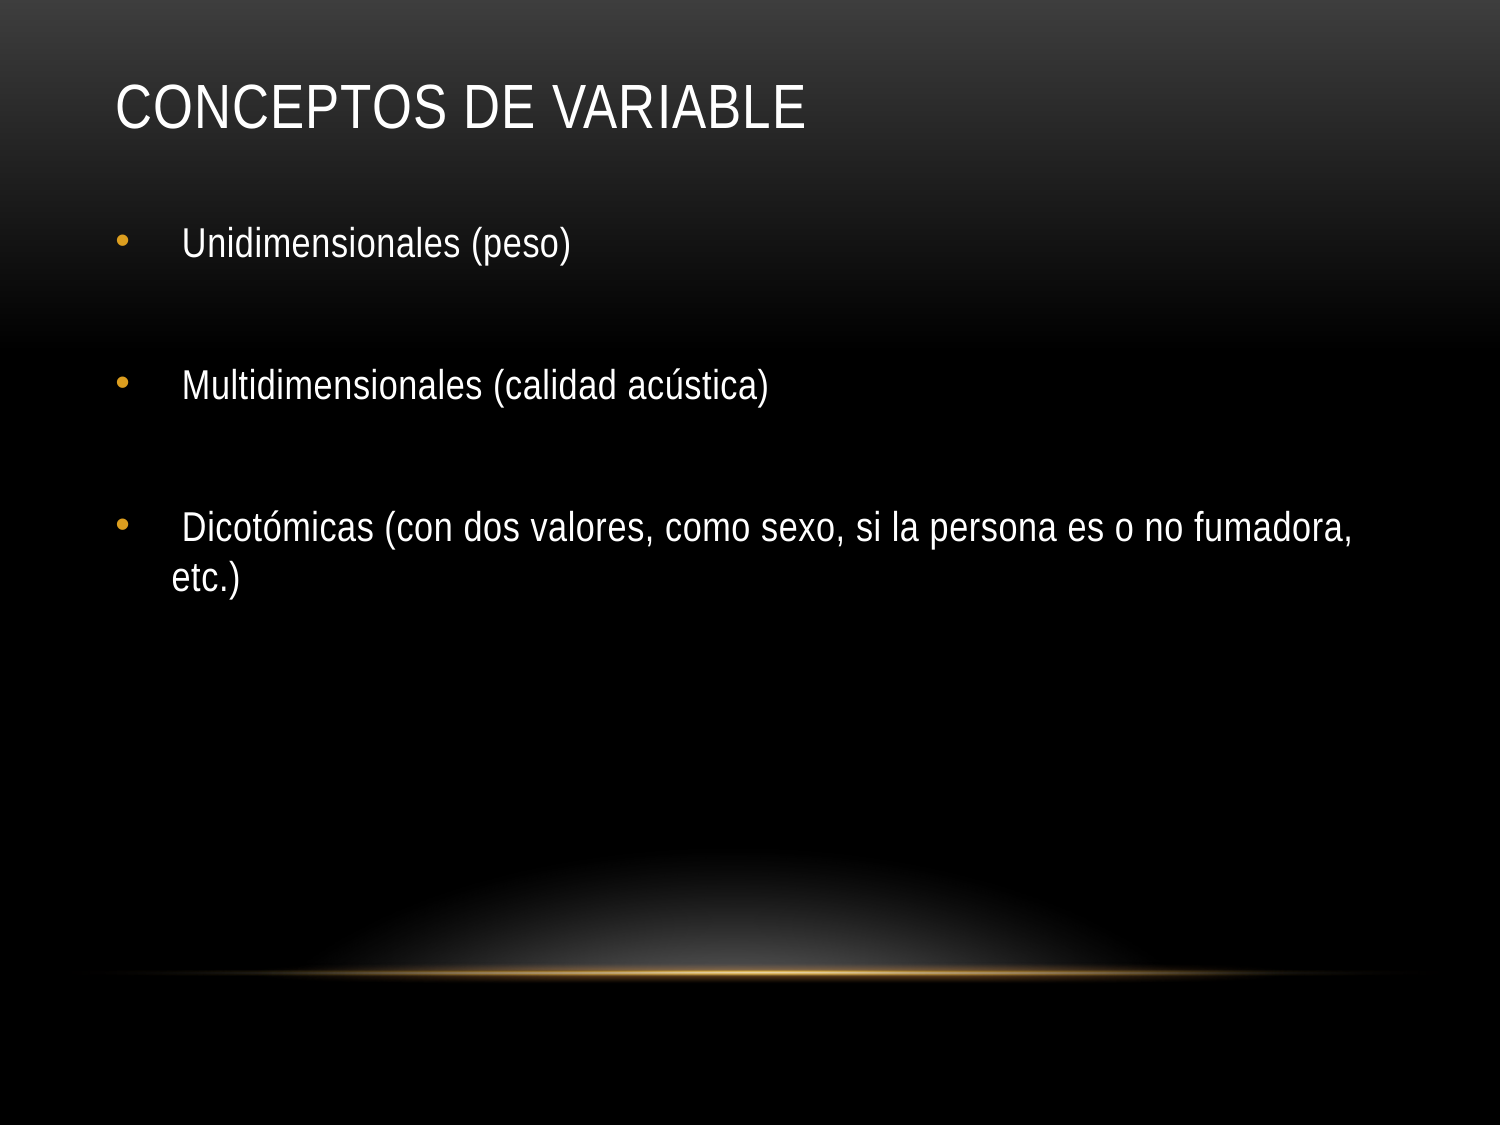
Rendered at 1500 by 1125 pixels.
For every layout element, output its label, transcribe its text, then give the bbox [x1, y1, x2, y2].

picture [0, 0, 1500, 1125]
list Unidimensionales (peso) Multidimensionales (calidad acústica) Dicotómicas (con dos valores, como sexo, si la persona es o no fumadora, etc.) [100, 208, 1401, 1061]
title CONCEPTOS DE VARIABLE [100, 30, 1401, 149]
